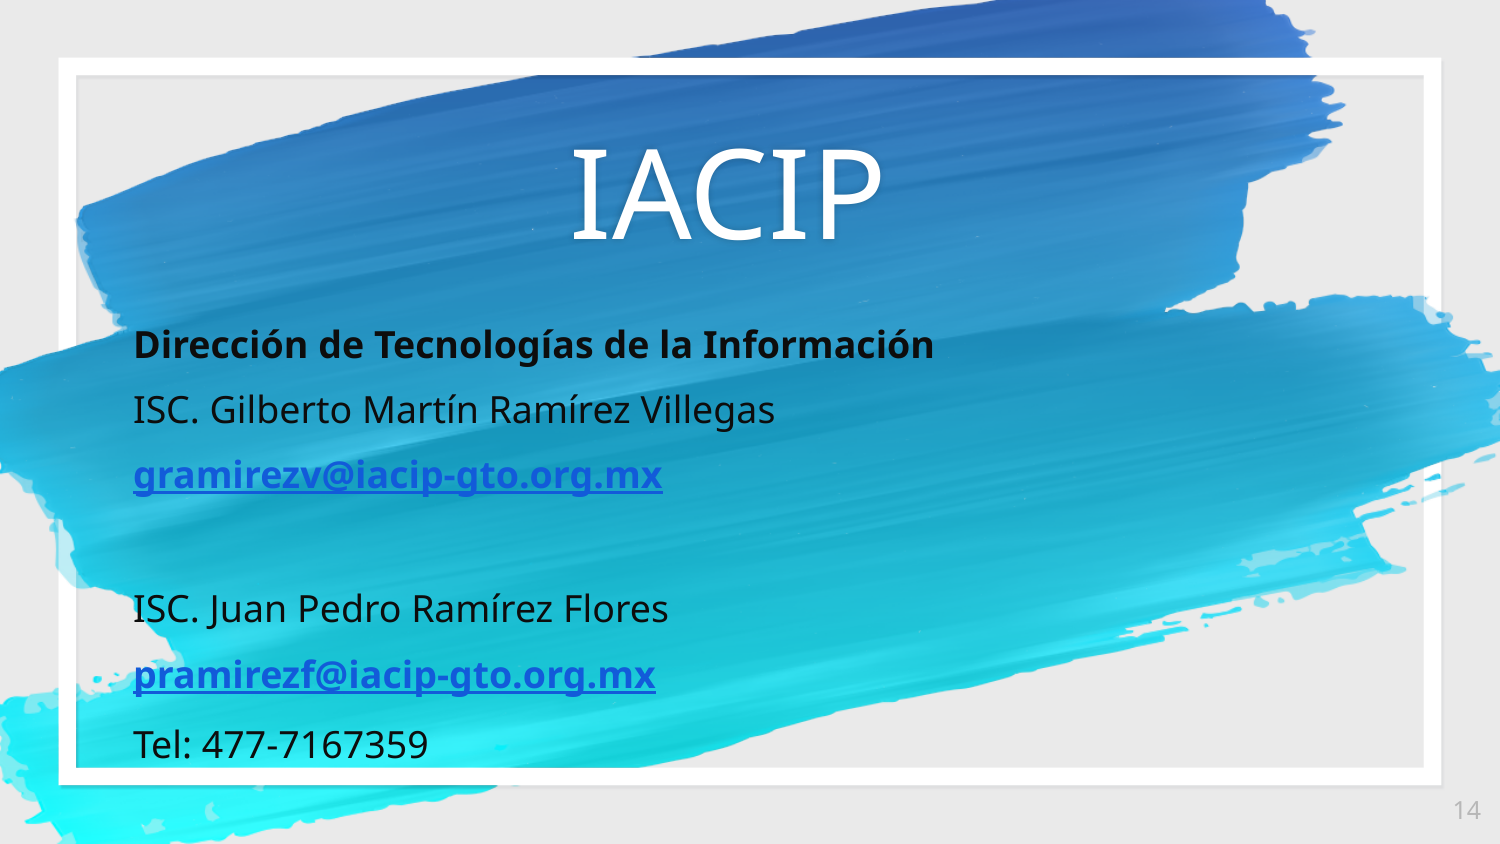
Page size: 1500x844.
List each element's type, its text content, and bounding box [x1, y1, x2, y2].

subtitle Dirección de Tecnologías de la Información ISC. Gilberto Martín Ramírez Villegas gramirezv@iacip-gto.org.mx ISC. Juan Pedro Ramírez Flores pramirezf@iacip-gto.org.mx Tel: 477-7167359 [118, 314, 1382, 529]
picture [0, 0, 1500, 844]
slide_number 14 [1391, 779, 1482, 844]
title IACIP [96, 94, 1360, 285]
